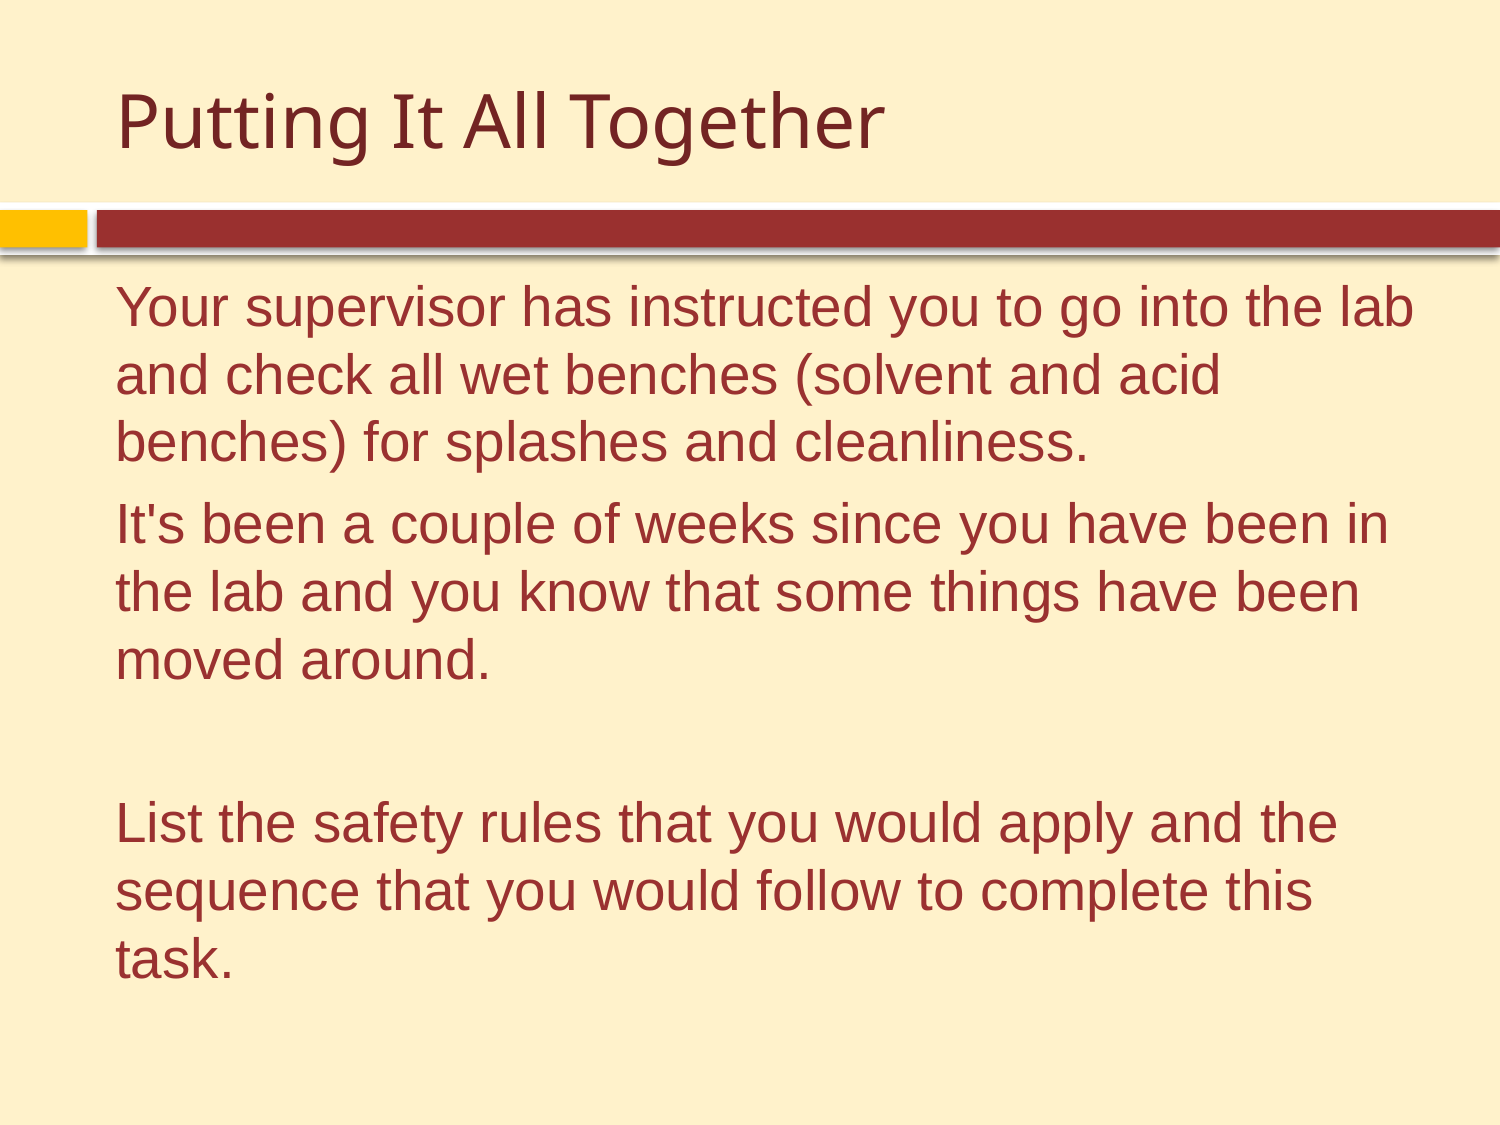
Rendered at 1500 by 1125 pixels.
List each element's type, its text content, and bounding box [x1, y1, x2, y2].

list Your supervisor has instructed you to go into the lab and check all wet benches (solvent and acid benches) for splashes and cleanliness. It's been a couple of weeks since you have been in the lab and you know that some things have been moved around. List the safety rules that you would apply and the sequence that you would follow to complete this task. [100, 262, 1438, 1000]
title Putting It All Together [100, 37, 1438, 200]
